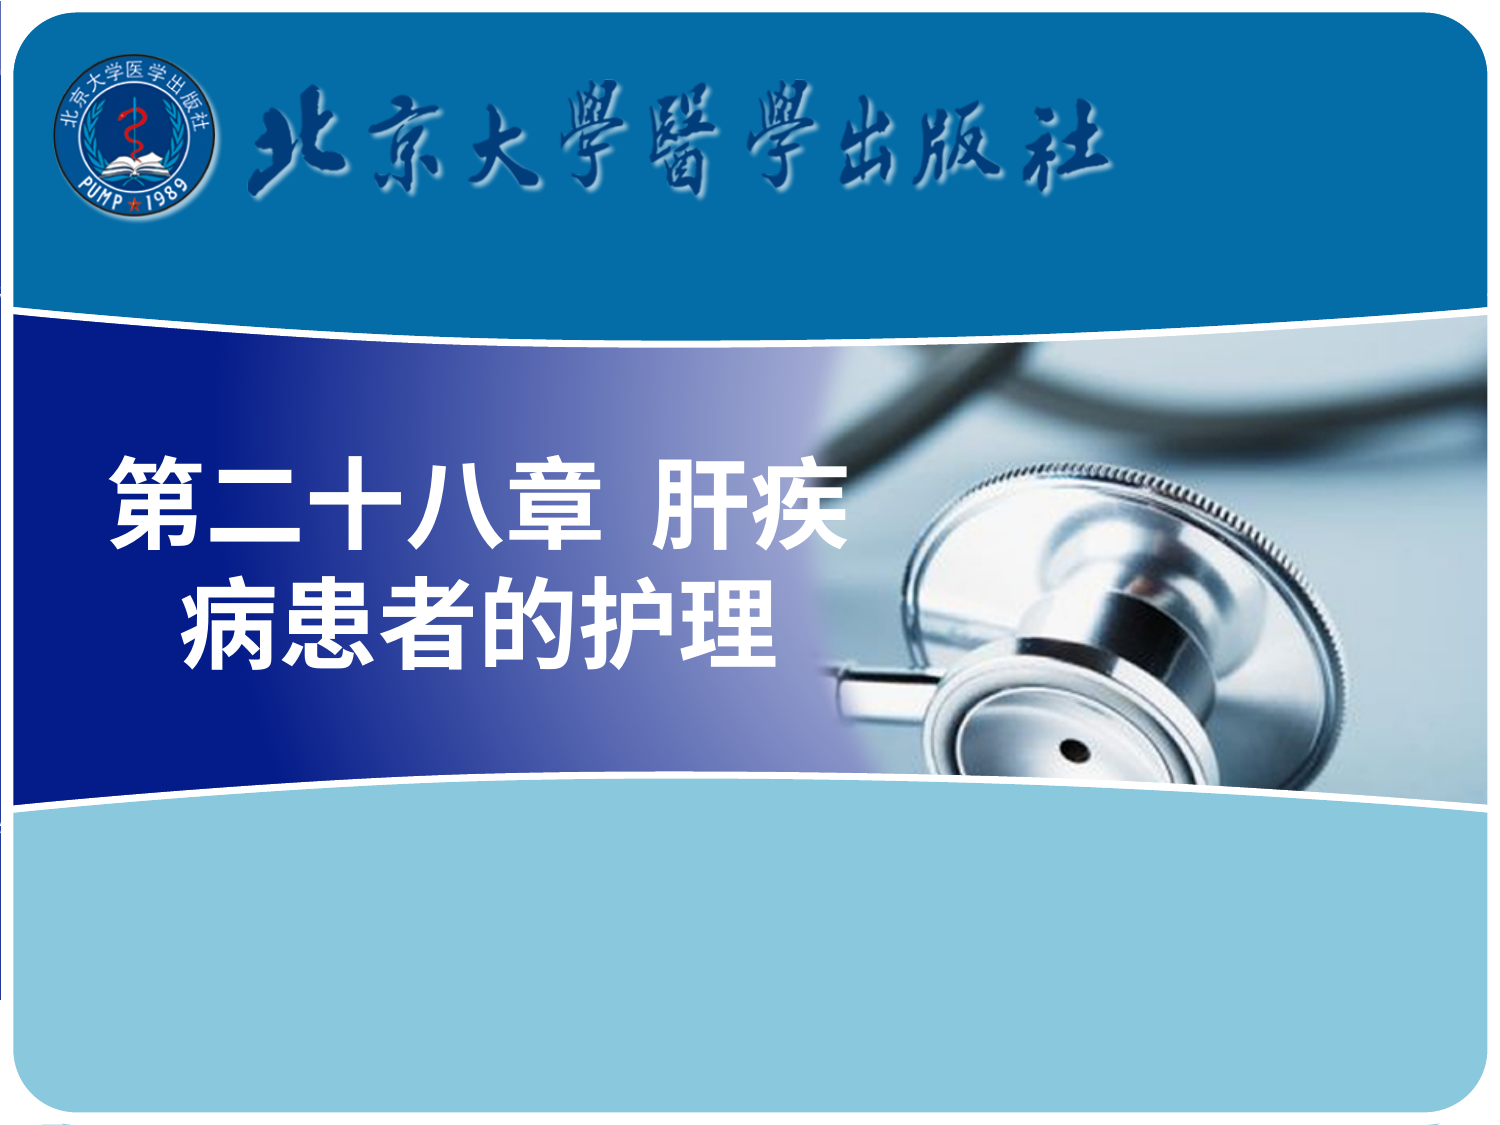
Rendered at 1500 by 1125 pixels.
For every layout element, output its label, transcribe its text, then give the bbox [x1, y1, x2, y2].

picture [53, 54, 1117, 225]
title 第二十八章 肝疾病患者的护理 [52, 373, 904, 749]
picture [14, 315, 1487, 805]
